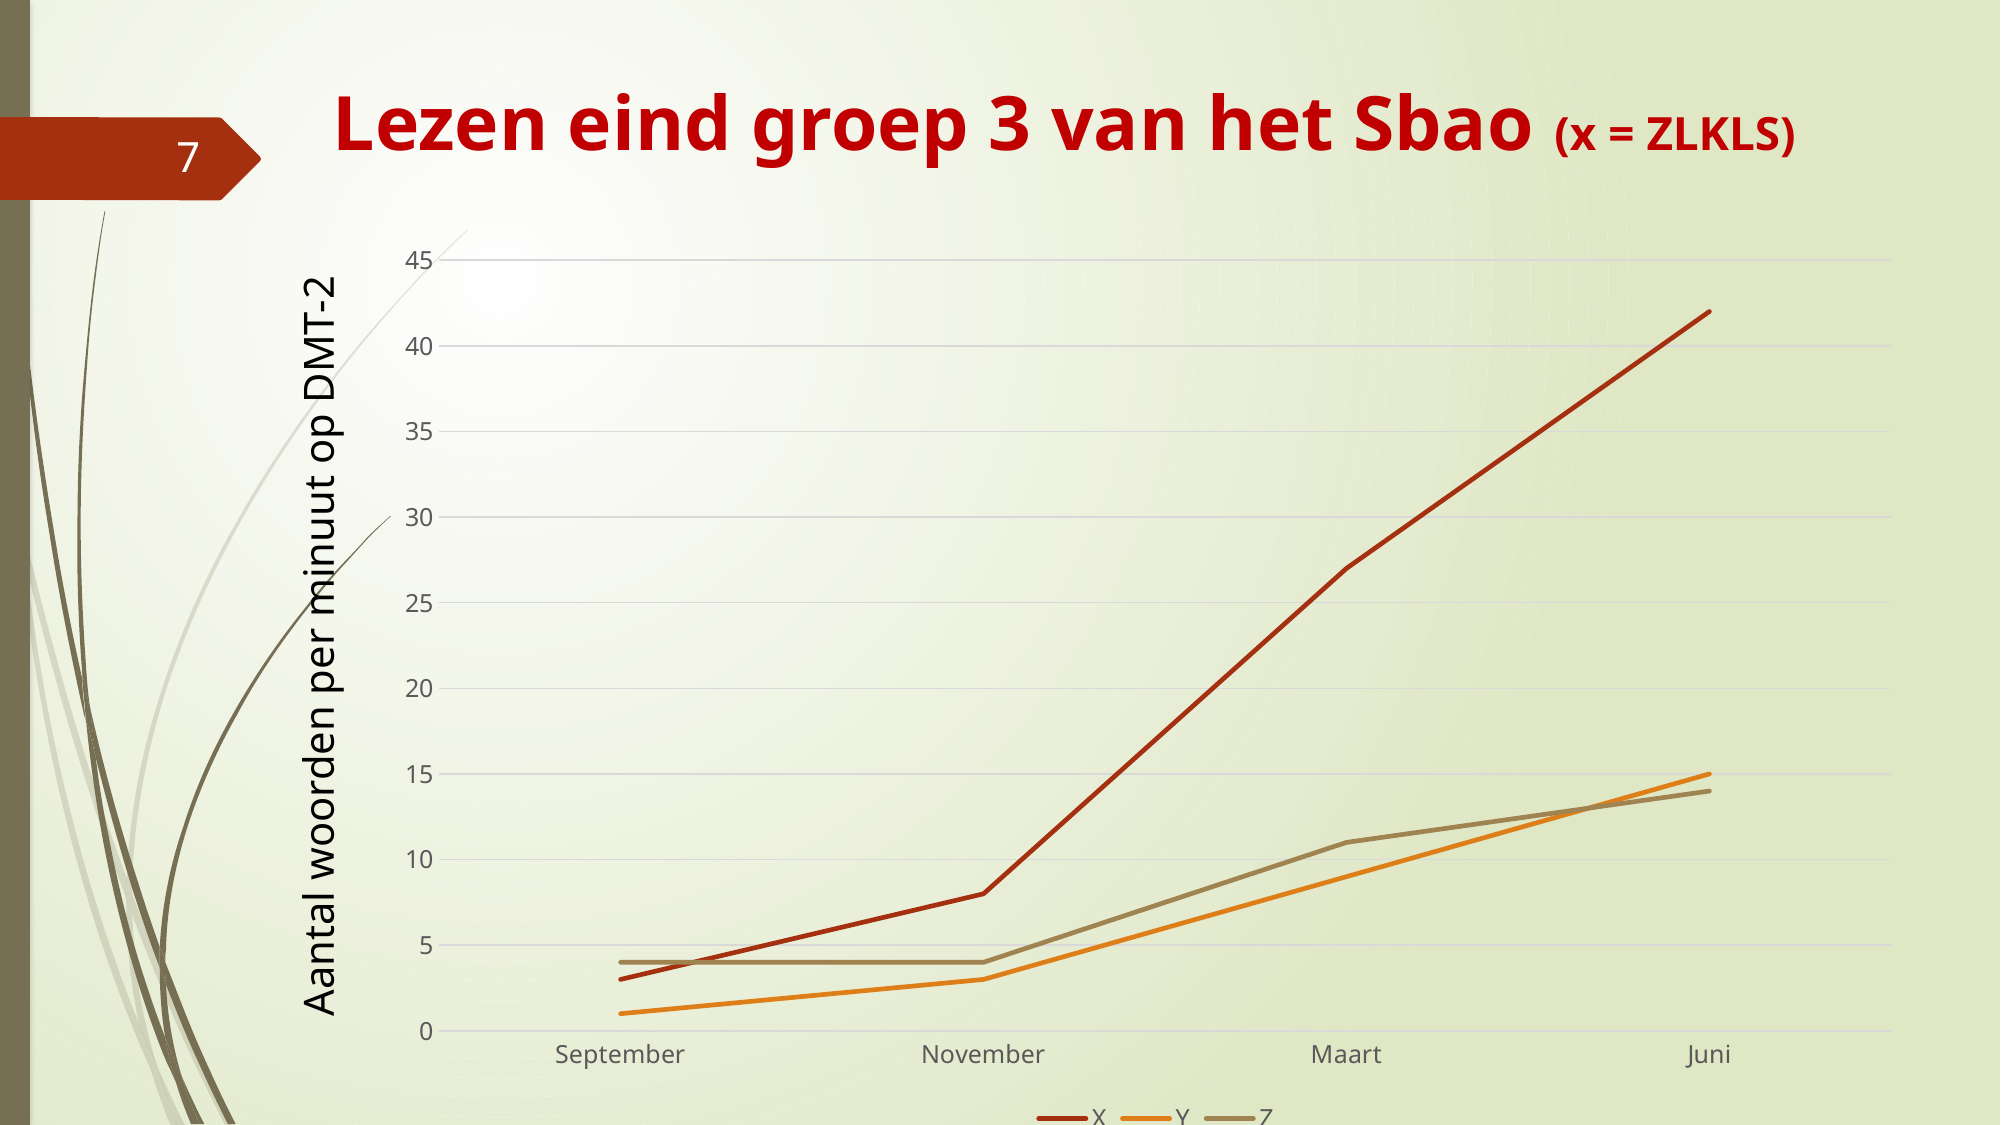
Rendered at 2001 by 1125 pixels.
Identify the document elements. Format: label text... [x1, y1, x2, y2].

text_box Aantal woorden per minuut op DMT-2 [284, 228, 350, 1032]
slide_number 7 [87, 129, 216, 190]
chart [383, 218, 1929, 1125]
title Lezen eind groep 3 van het Sbao (x = ZLKLS) [317, 68, 1875, 190]
